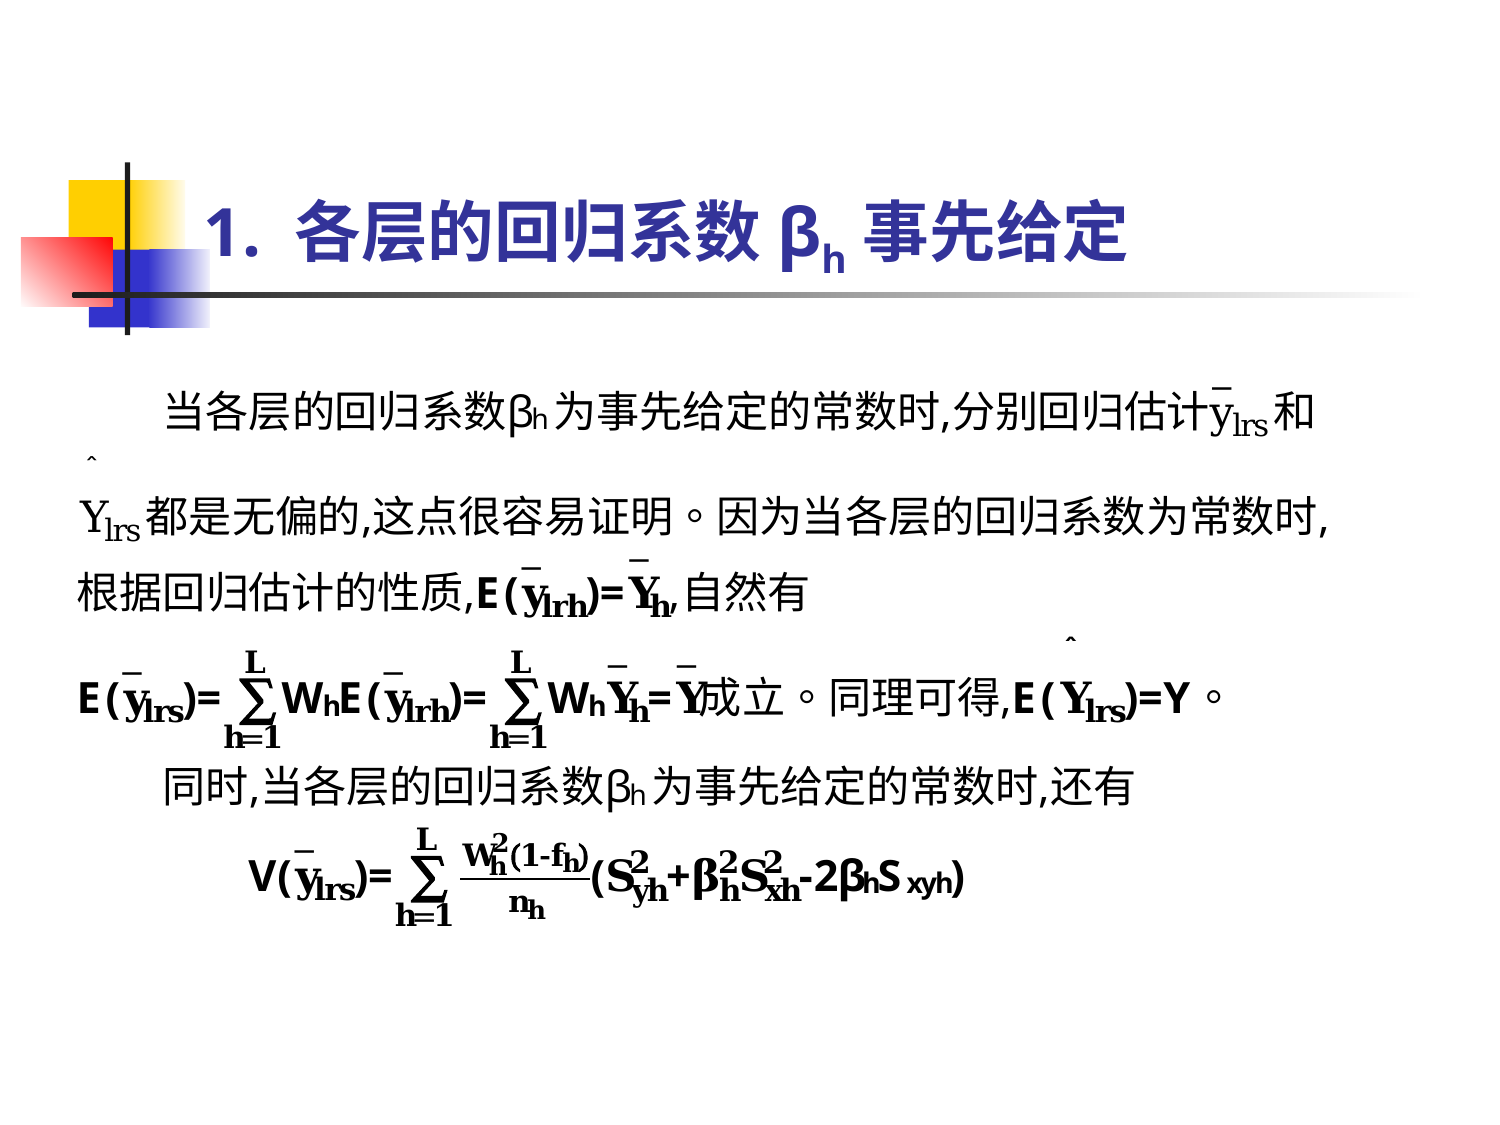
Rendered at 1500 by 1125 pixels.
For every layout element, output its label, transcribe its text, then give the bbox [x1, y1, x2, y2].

title 1. 各层的回归系数βh事先给定 [188, 101, 1468, 289]
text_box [76, 373, 1364, 1043]
